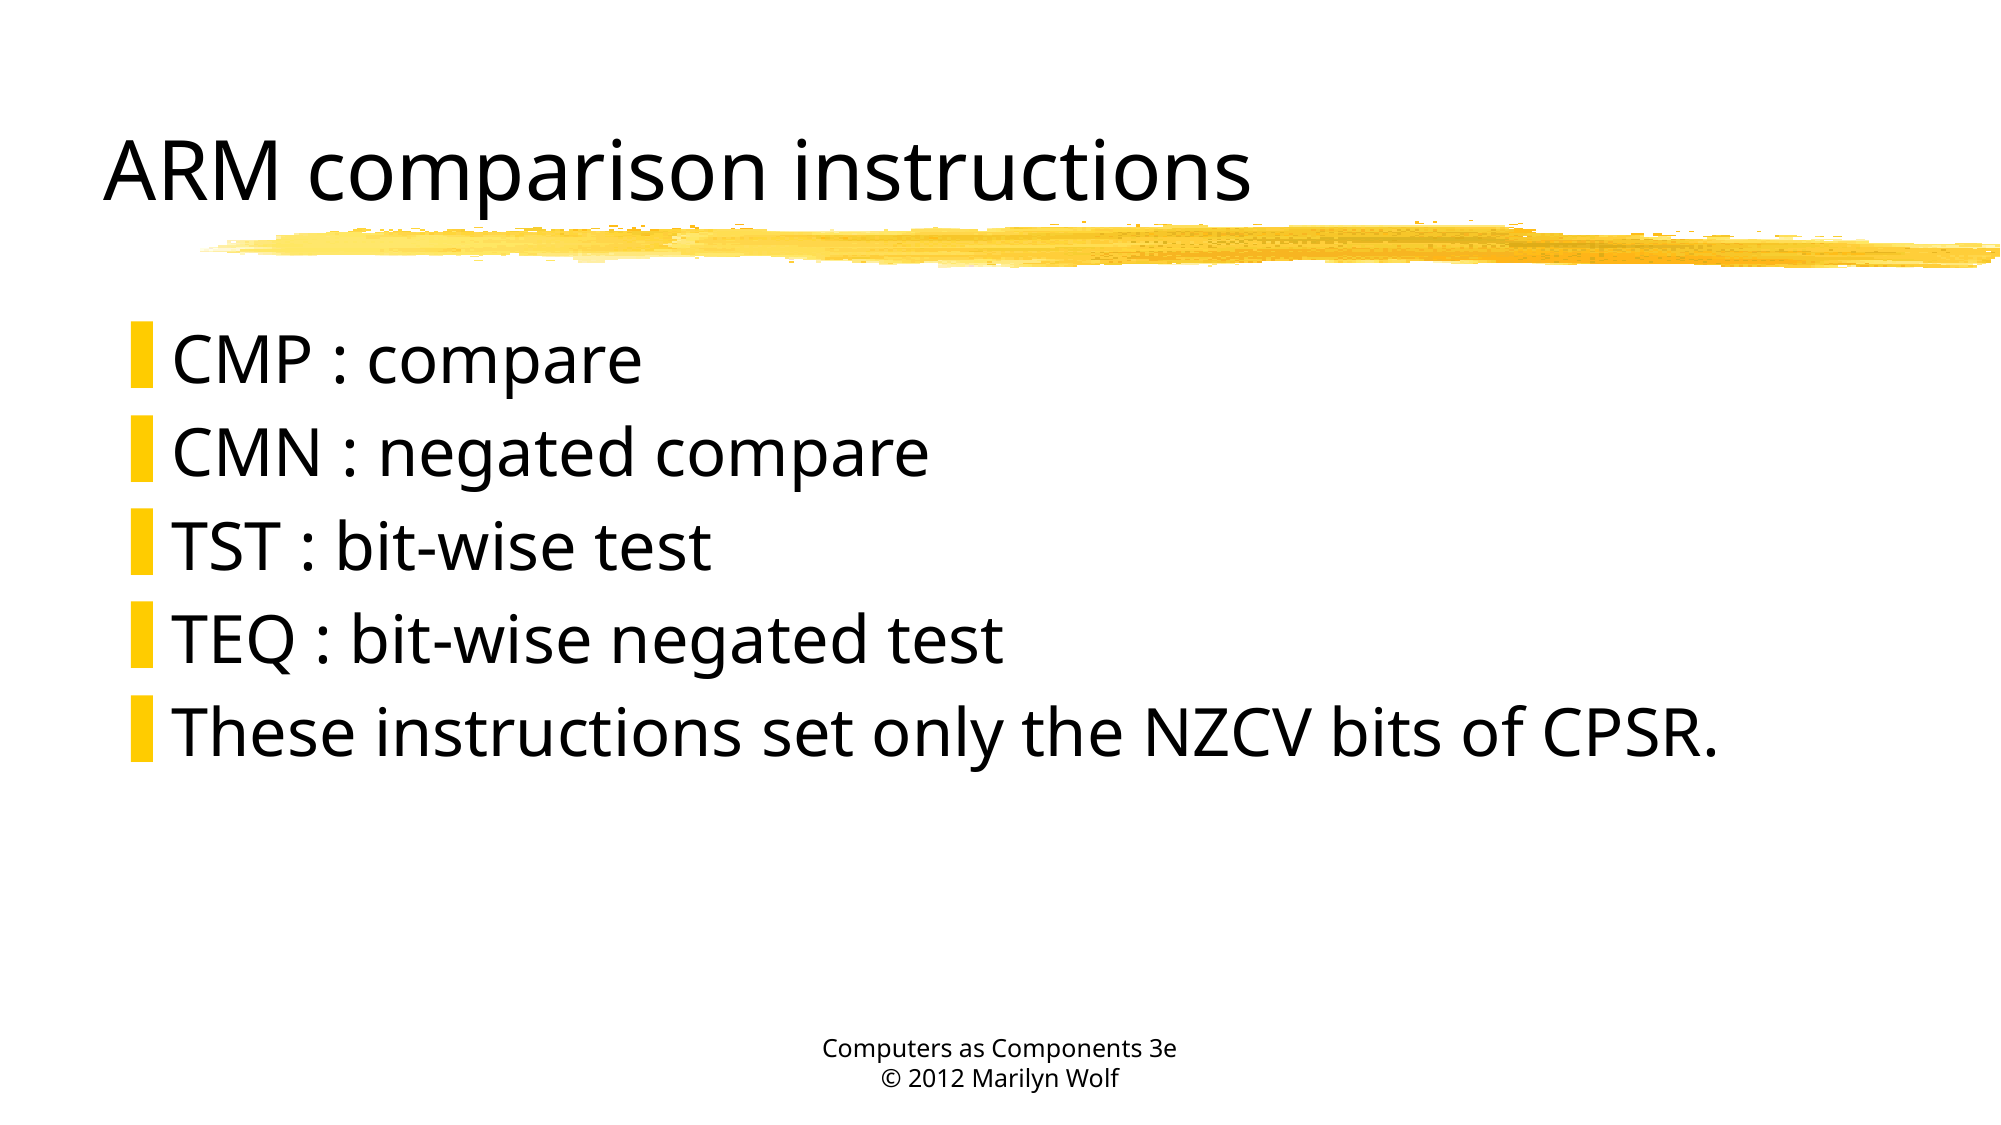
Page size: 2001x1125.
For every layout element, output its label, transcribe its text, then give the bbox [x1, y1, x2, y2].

picture [200, 215, 2000, 279]
list CMP : compare CMN : negated compare TST : bit-wise test TEQ : bit-wise negated test These instructions set only the NZCV bits of CPSR. [99, 309, 1890, 994]
title ARM comparison instructions [88, 37, 1790, 226]
